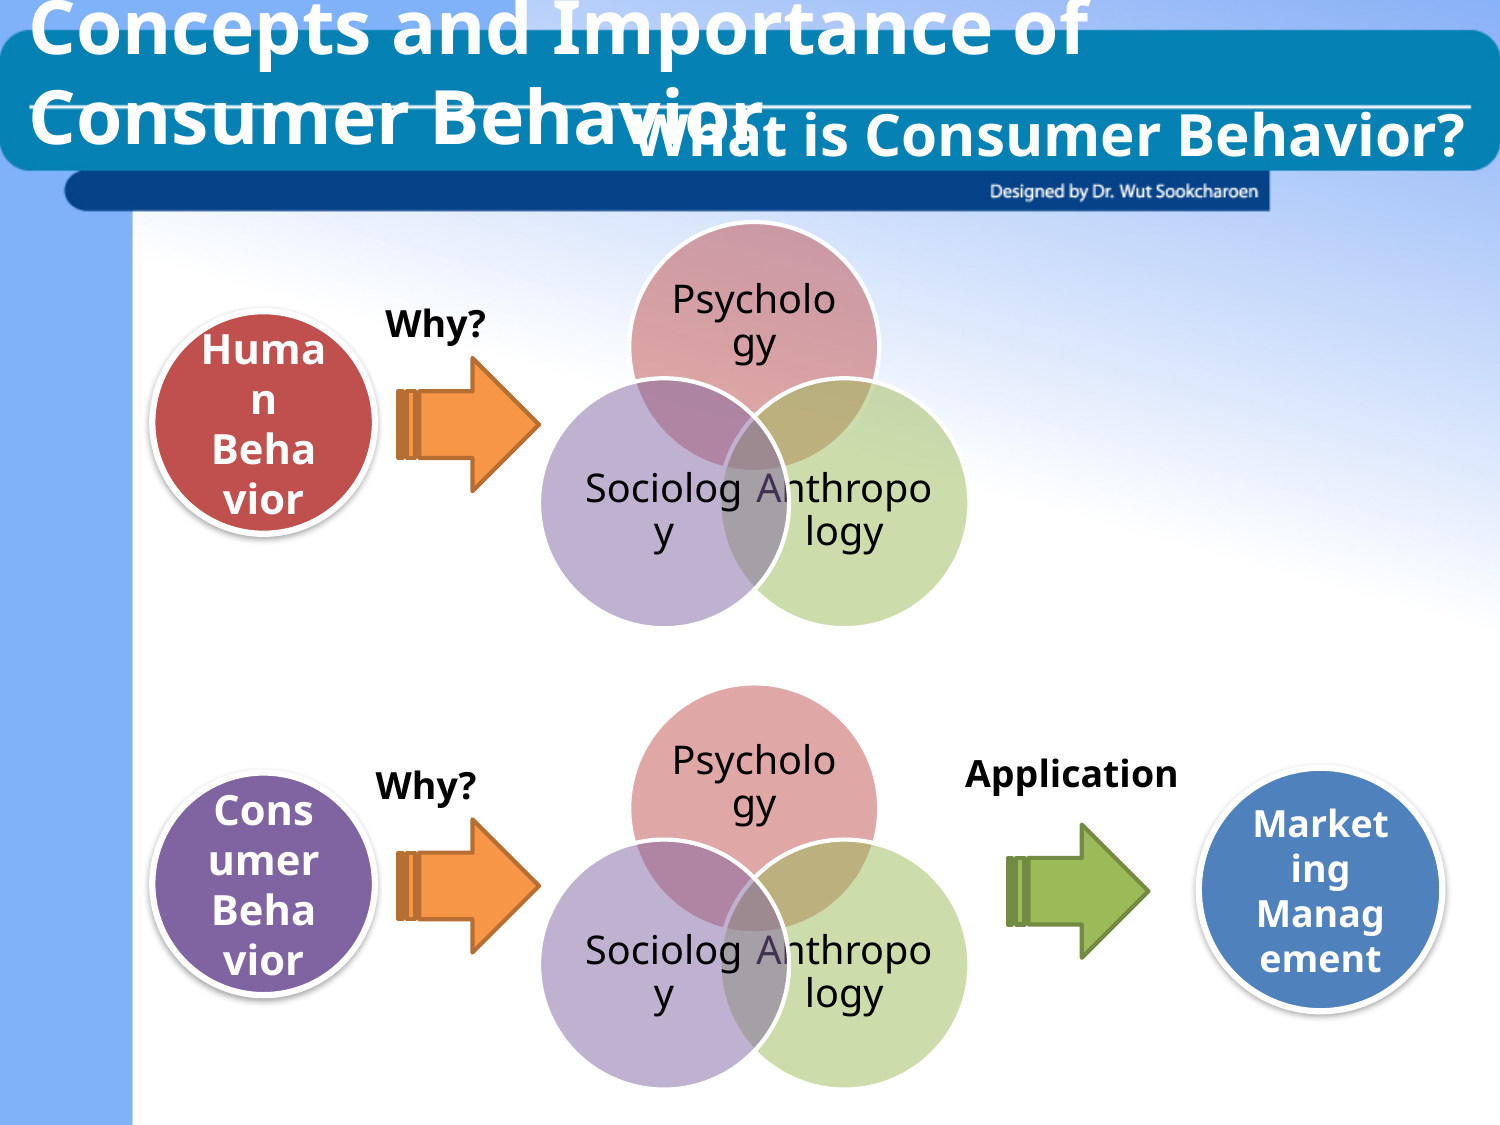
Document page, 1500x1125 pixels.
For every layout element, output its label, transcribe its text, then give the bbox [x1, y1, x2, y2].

text_box Consumer Behavior [149, 769, 379, 999]
picture [0, 0, 1500, 54]
text_box Concepts and Importance of Consumer Behavior [13, 32, 1475, 107]
text_box Why? [301, 292, 533, 353]
text_box Application [974, 742, 1207, 803]
picture [0, 146, 1500, 1125]
text_box [1006, 822, 1151, 960]
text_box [538, 666, 970, 1107]
picture [30, 107, 1471, 133]
text_box Marketing Management [1195, 764, 1446, 1015]
text_box Human Behavior [149, 308, 379, 537]
text_box [396, 356, 533, 494]
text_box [538, 205, 970, 645]
text_box What is Consumer Behavior? [37, 108, 1481, 172]
text_box [396, 817, 533, 955]
text_box Why? [291, 754, 533, 815]
